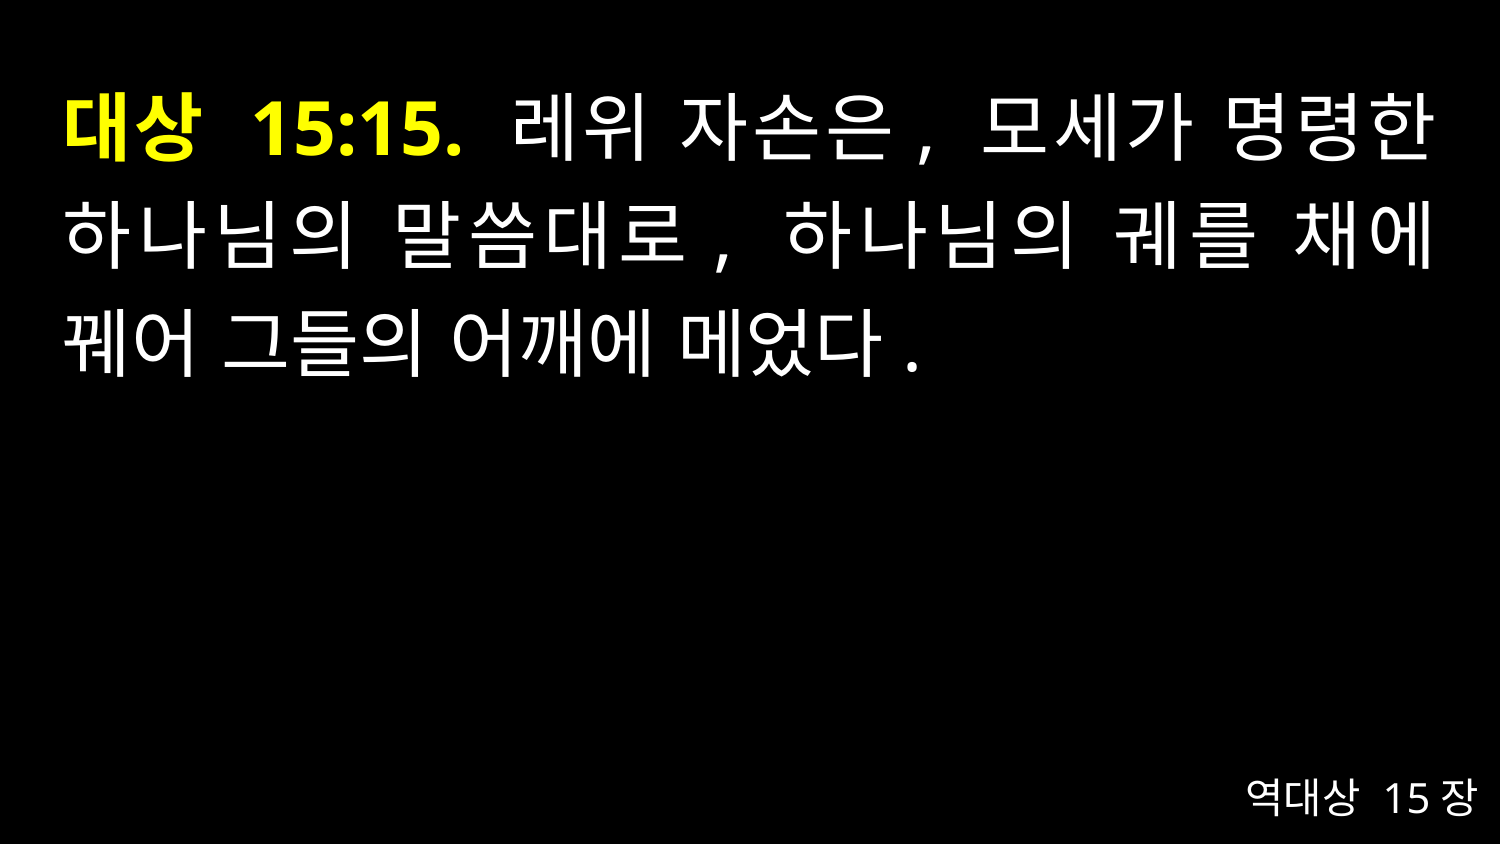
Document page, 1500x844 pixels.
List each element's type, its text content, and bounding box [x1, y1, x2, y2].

subtitle 역대상 15장 [916, 770, 1500, 844]
title 대상 15:15. 레위 자손은, 모세가 명령한 하나님의 말씀대로, 하나님의 궤를 채에 꿰어 그들의 어깨에 메었다. [0, 0, 1500, 844]
